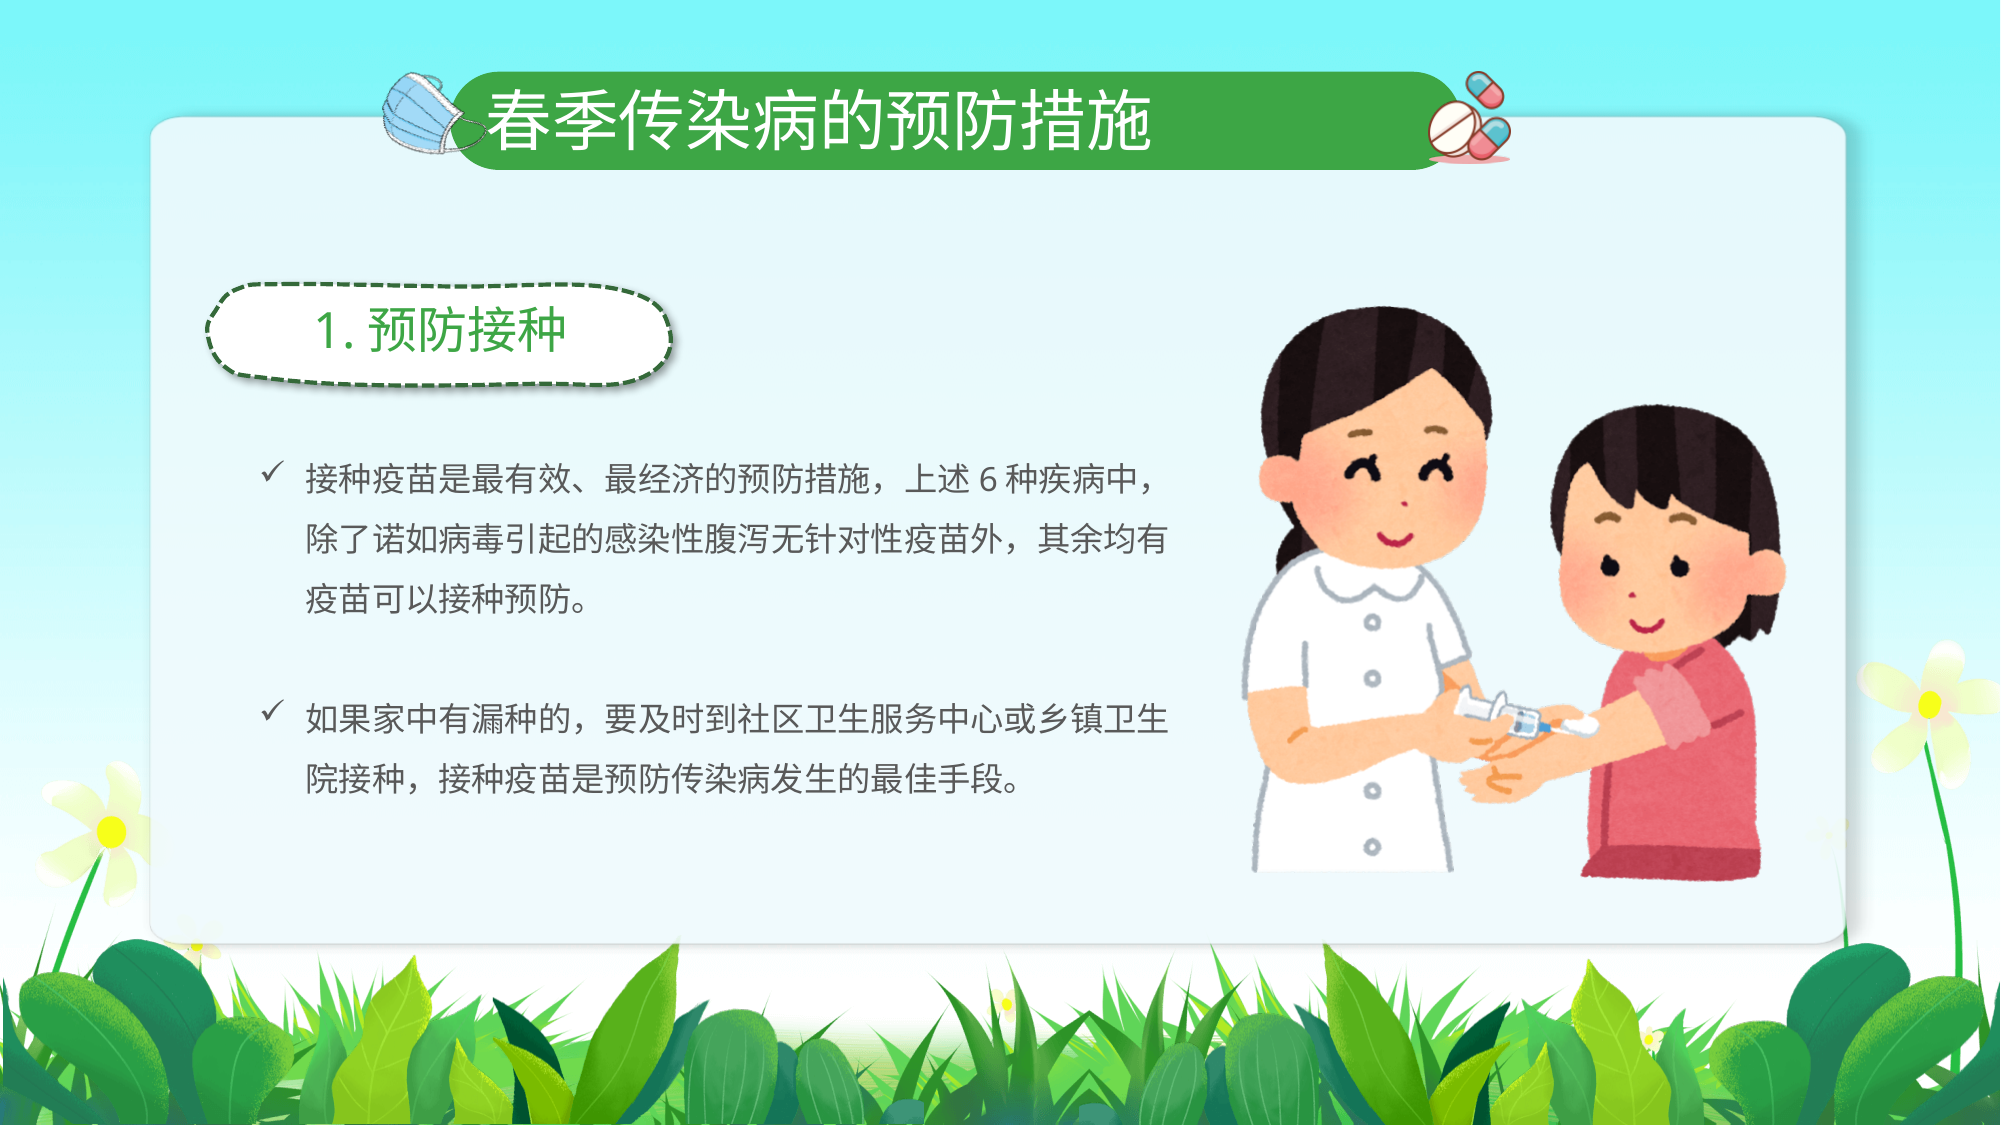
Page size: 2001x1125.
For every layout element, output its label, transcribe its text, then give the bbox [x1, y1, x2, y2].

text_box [359, 51, 1511, 188]
picture [0, 0, 2001, 1125]
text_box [148, 283, 734, 386]
text_box 接种疫苗是最有效、最经济的预防措施，上述6种疾病中，除了诺如病毒引起的感染性腹泻无针对性疫苗外，其余均有疫苗可以接种预防。 如果家中有漏种的，要及时到社区卫生服务中心或乡镇卫生院接种，接种疫苗是预防传染病发生的最佳手段。 [244, 431, 1195, 865]
